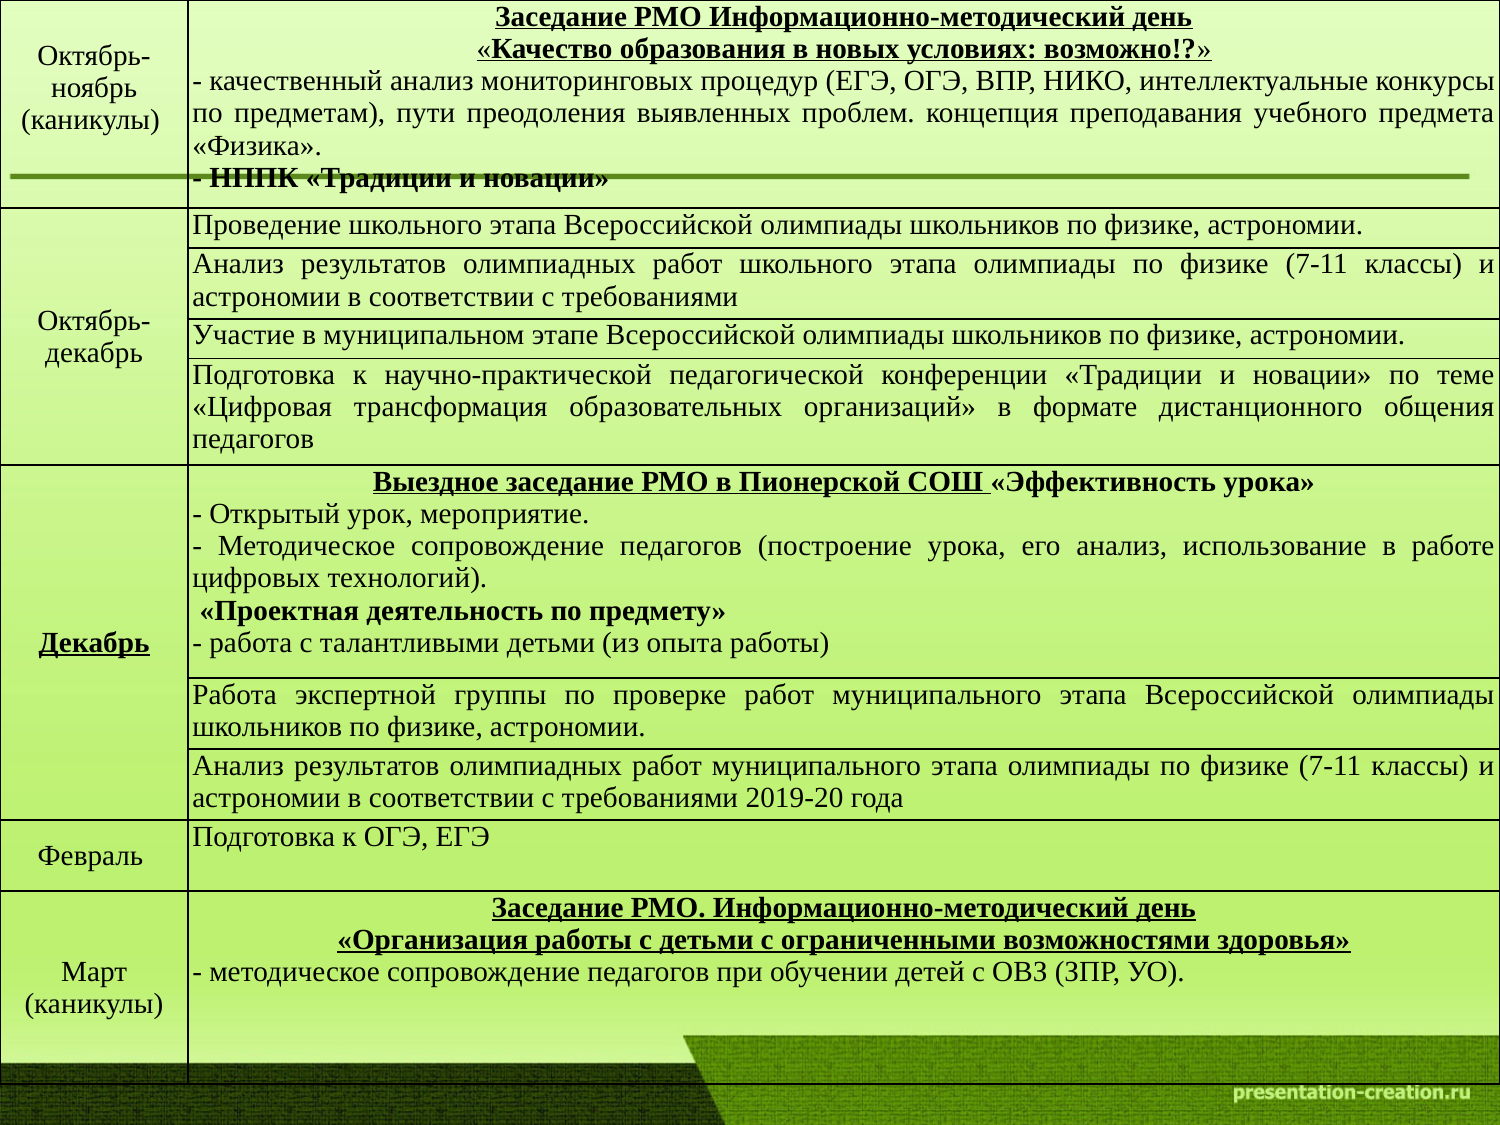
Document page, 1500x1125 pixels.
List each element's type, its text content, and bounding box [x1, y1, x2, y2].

table_cell Анализ результатов олимпиадных работ муниципального этапа олимпиады по физике (7-11 классы) и астрономии в соответствии с требованиями 2019-20 года [189, 750, 1499, 819]
picture [0, 1085, 1500, 1125]
table_header Октябрь-ноябрь (каникулы) [1, 1, 187, 207]
table_cell Работа экспертной группы по проверке работ муниципального этапа Всероссийской олимпиады школьников по физике, астрономии. [189, 679, 1499, 748]
table_cell Декабрь [1, 466, 187, 819]
table_cell Проведение школьного этапа Всероссийской олимпиады школьников по физике, астрономии. [189, 209, 1499, 247]
table_header Заседание РМО Информационно-методический день «Качество образования в новых условиях: возможно!?» - качественный анализ мониторинговых процедур (ЕГЭ, ОГЭ, ВПР, НИКО, интеллектуальные конкурсы по предметам), пути преодоления выявленных проблем. концепция преподавания учебного предмета «Физика». - НППК «Традиции и новации» [189, 1, 1499, 207]
table_cell Подготовка к научно-практической педагогической конференции «Традиции и новации» по теме «Цифровая трансформация образовательных организаций» в формате дистанционного общения педагогов [189, 359, 1499, 464]
table_cell Заседание РМО. Информационно-методический день «Организация работы с детьми с ограниченными возможностями здоровья» - методическое сопровождение педагогов при обучении детей с ОВЗ (ЗПР, УО). [189, 892, 1499, 1083]
table_cell Анализ результатов олимпиадных работ школьного этапа олимпиады по физике (7-11 классы) и астрономии в соответствии с требованиями [189, 249, 1499, 318]
table_cell Февраль [1, 821, 187, 890]
table_cell Подготовка к ОГЭ, ЕГЭ [189, 821, 1499, 890]
table_cell Участие в муниципальном этапе Всероссийской олимпиады школьников по физике, астрономии. [189, 320, 1499, 358]
table_cell Выездное заседание РМО в Пионерской СОШ «Эффективность урока» - Открытый урок, мероприятие. - Методическое сопровождение педагогов (построение урока, его анализ, использование в работе цифровых технологий). «Проектная деятельность по предмету» - работа с талантливыми детьми (из опыта работы) [189, 466, 1499, 677]
table_cell Октябрь-декабрь [1, 209, 187, 464]
table_cell Март (каникулы) [1, 892, 187, 1083]
